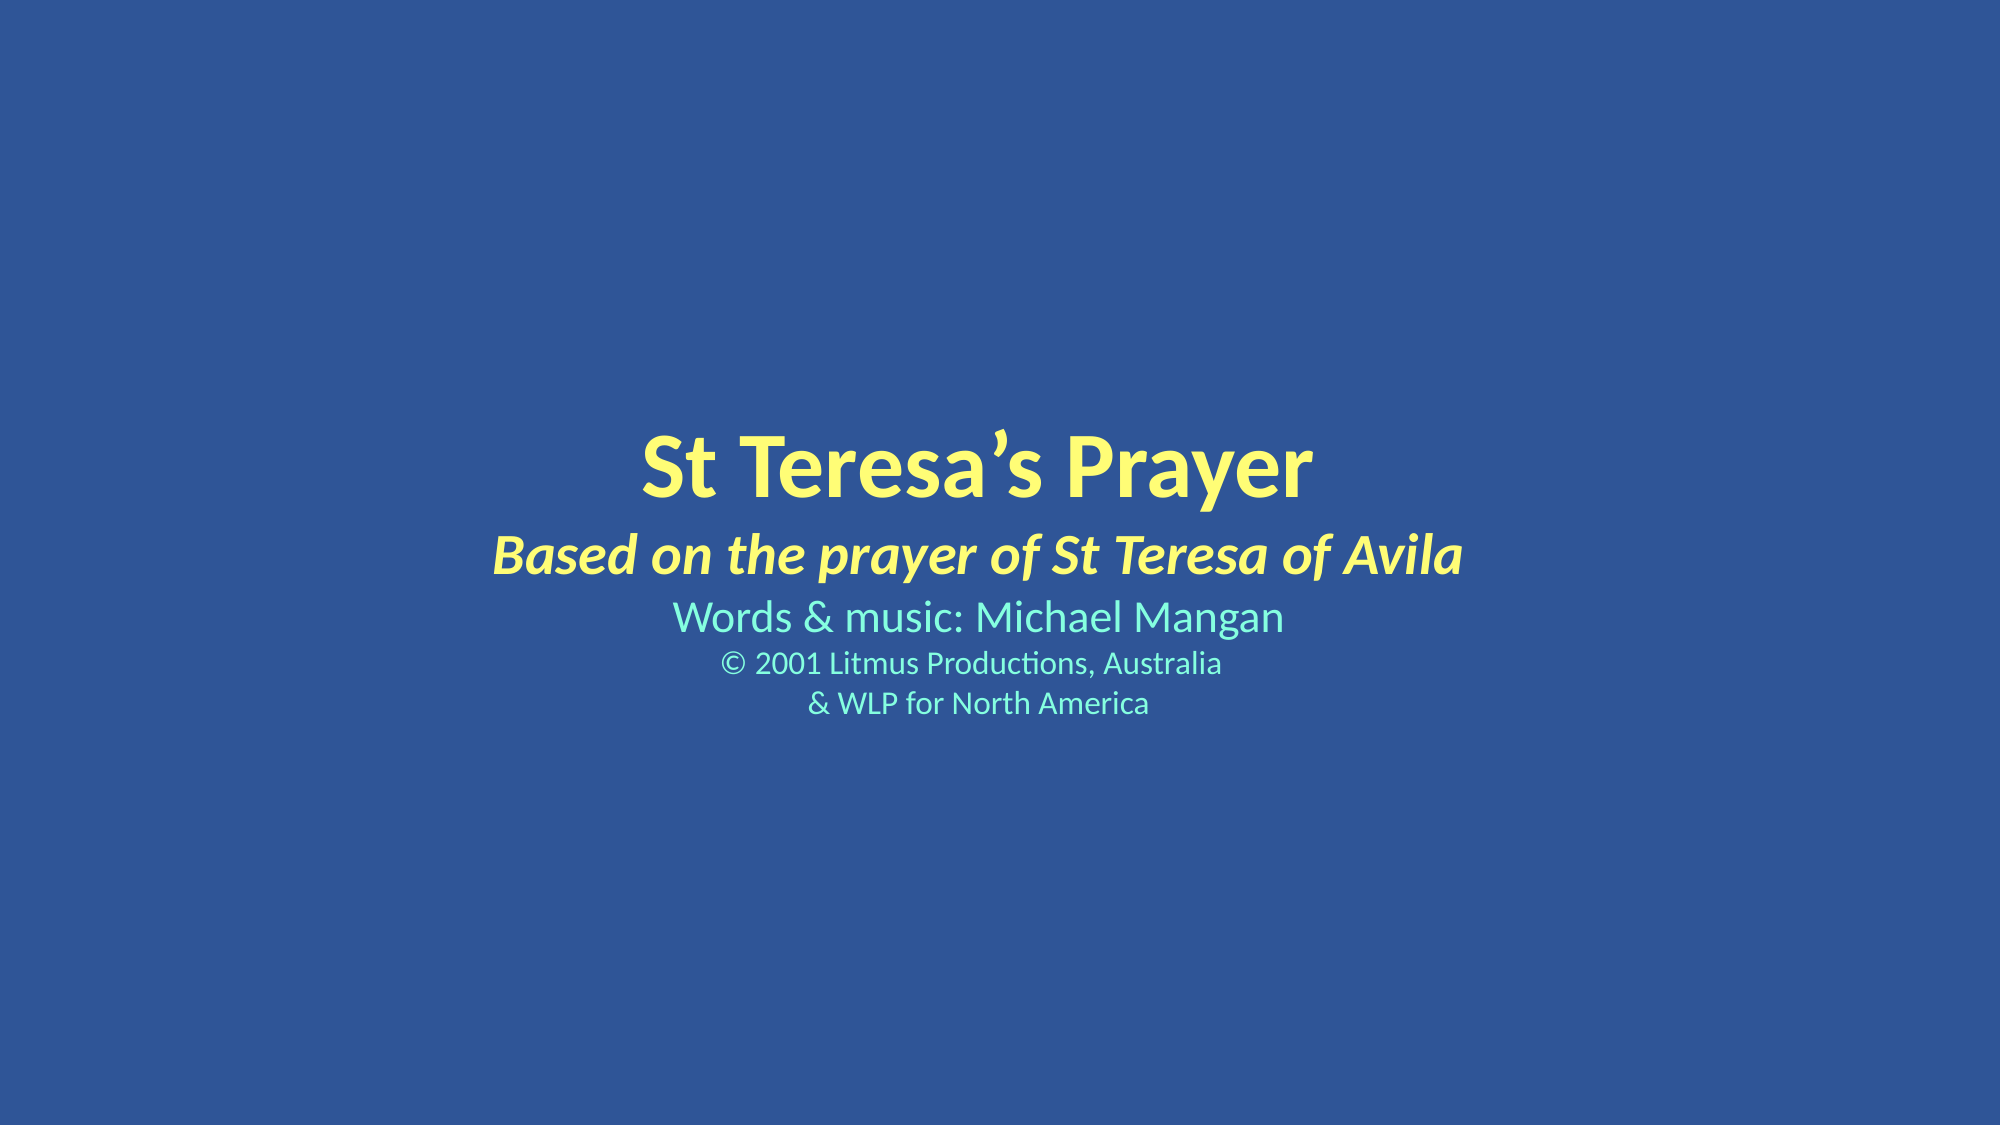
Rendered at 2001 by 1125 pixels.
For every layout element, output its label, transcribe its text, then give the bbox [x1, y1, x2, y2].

text_box St Teresa’s Prayer Based on the prayer of St Teresa of Avila Words & music: Michael Mangan © 2001 Litmus Productions, Australia & WLP for North America [291, 403, 1667, 722]
